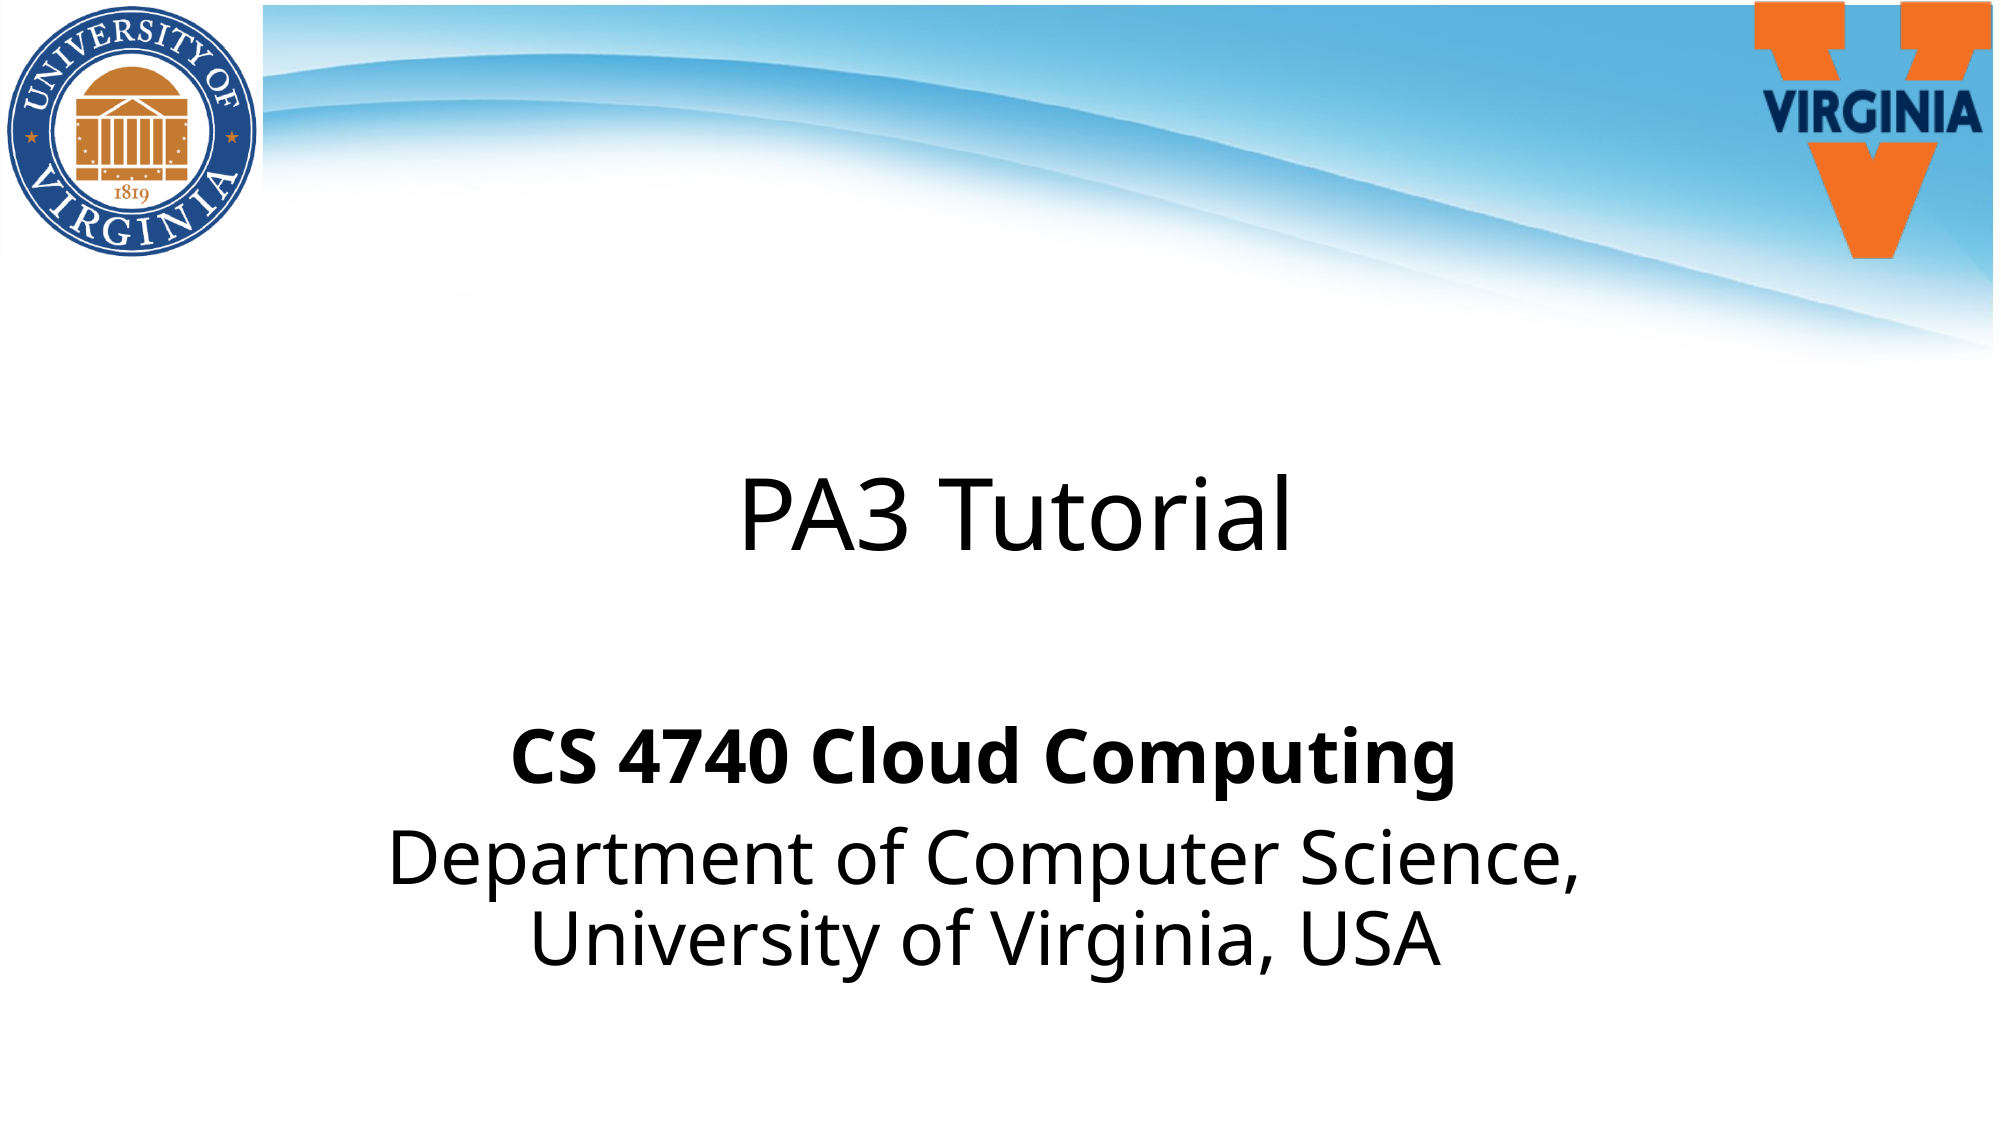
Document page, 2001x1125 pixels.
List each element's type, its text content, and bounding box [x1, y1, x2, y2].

title PA3 Tutorial [350, 236, 1683, 588]
picture [0, 0, 2001, 1125]
subtitle CS 4740 Cloud Computing Department of Computer Science, University of Virginia, USA [287, 612, 1683, 1013]
